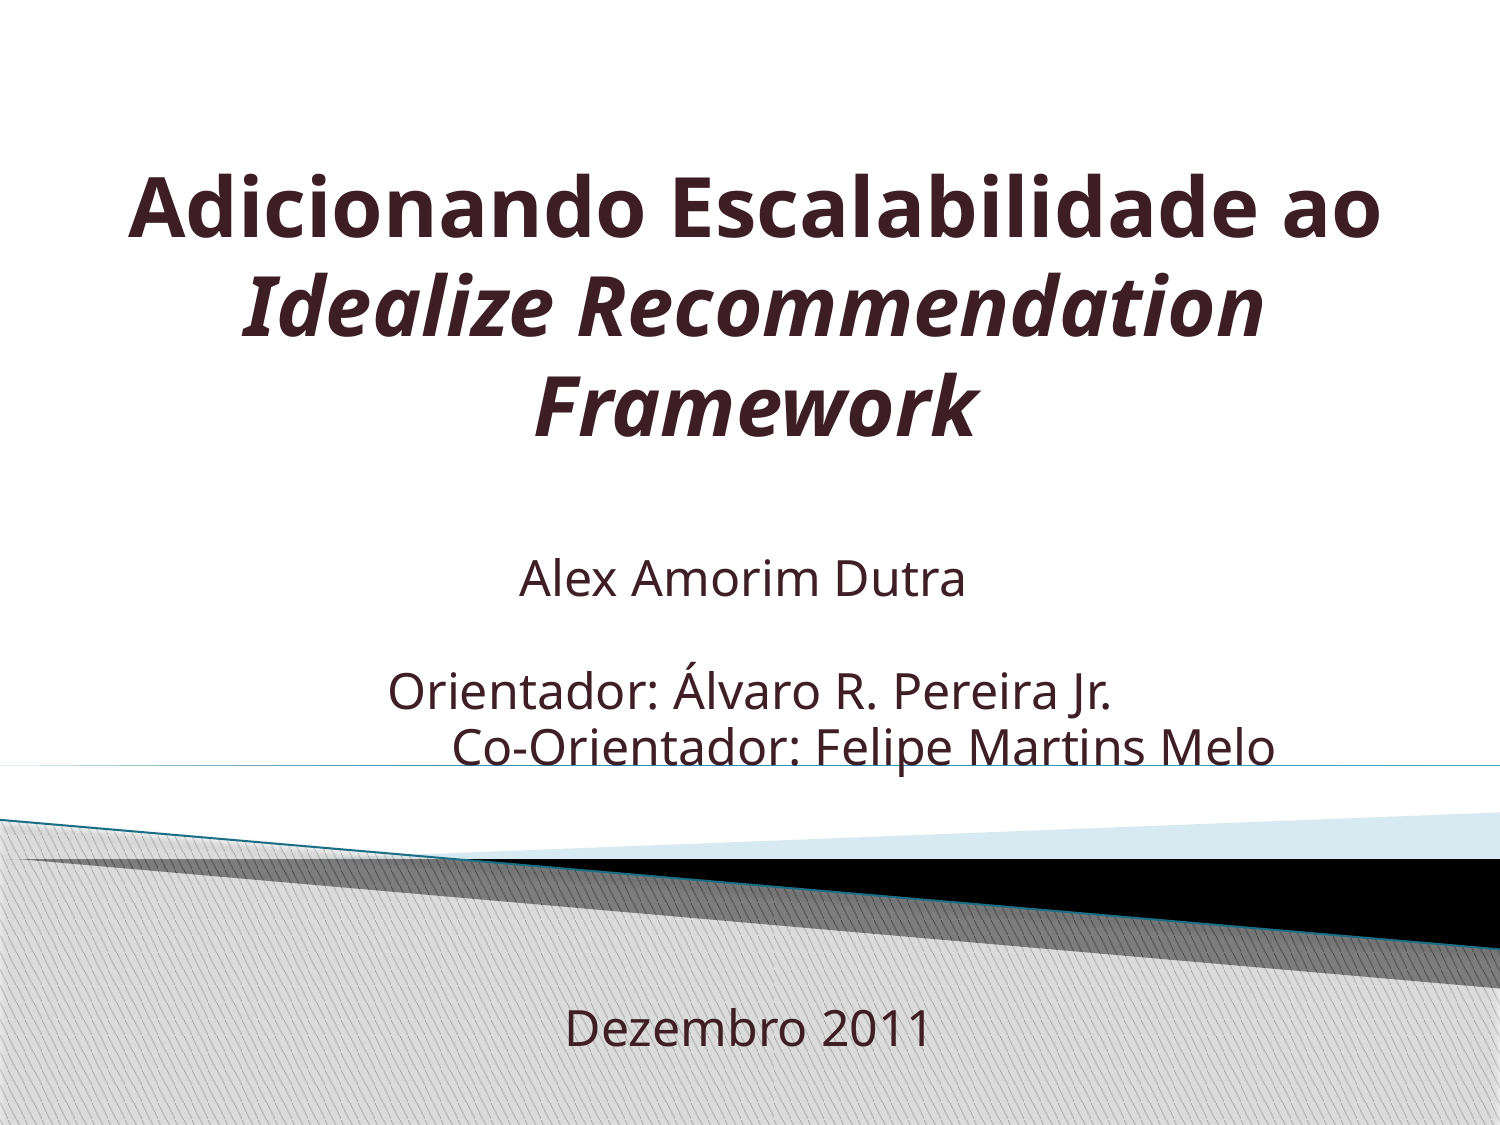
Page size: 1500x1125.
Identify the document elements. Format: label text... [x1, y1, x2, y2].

picture [1388, 941, 1500, 989]
title Adicionando Escalabilidade ao Idealize Recommendation Framework [64, 160, 1447, 461]
subtitle Alex Amorim Dutra Orientador: Álvaro R. Pereira Jr. Co-Orientador: Felipe Martins Melo Dezembro 2011 [112, 550, 1388, 1083]
picture [5, 859, 112, 868]
